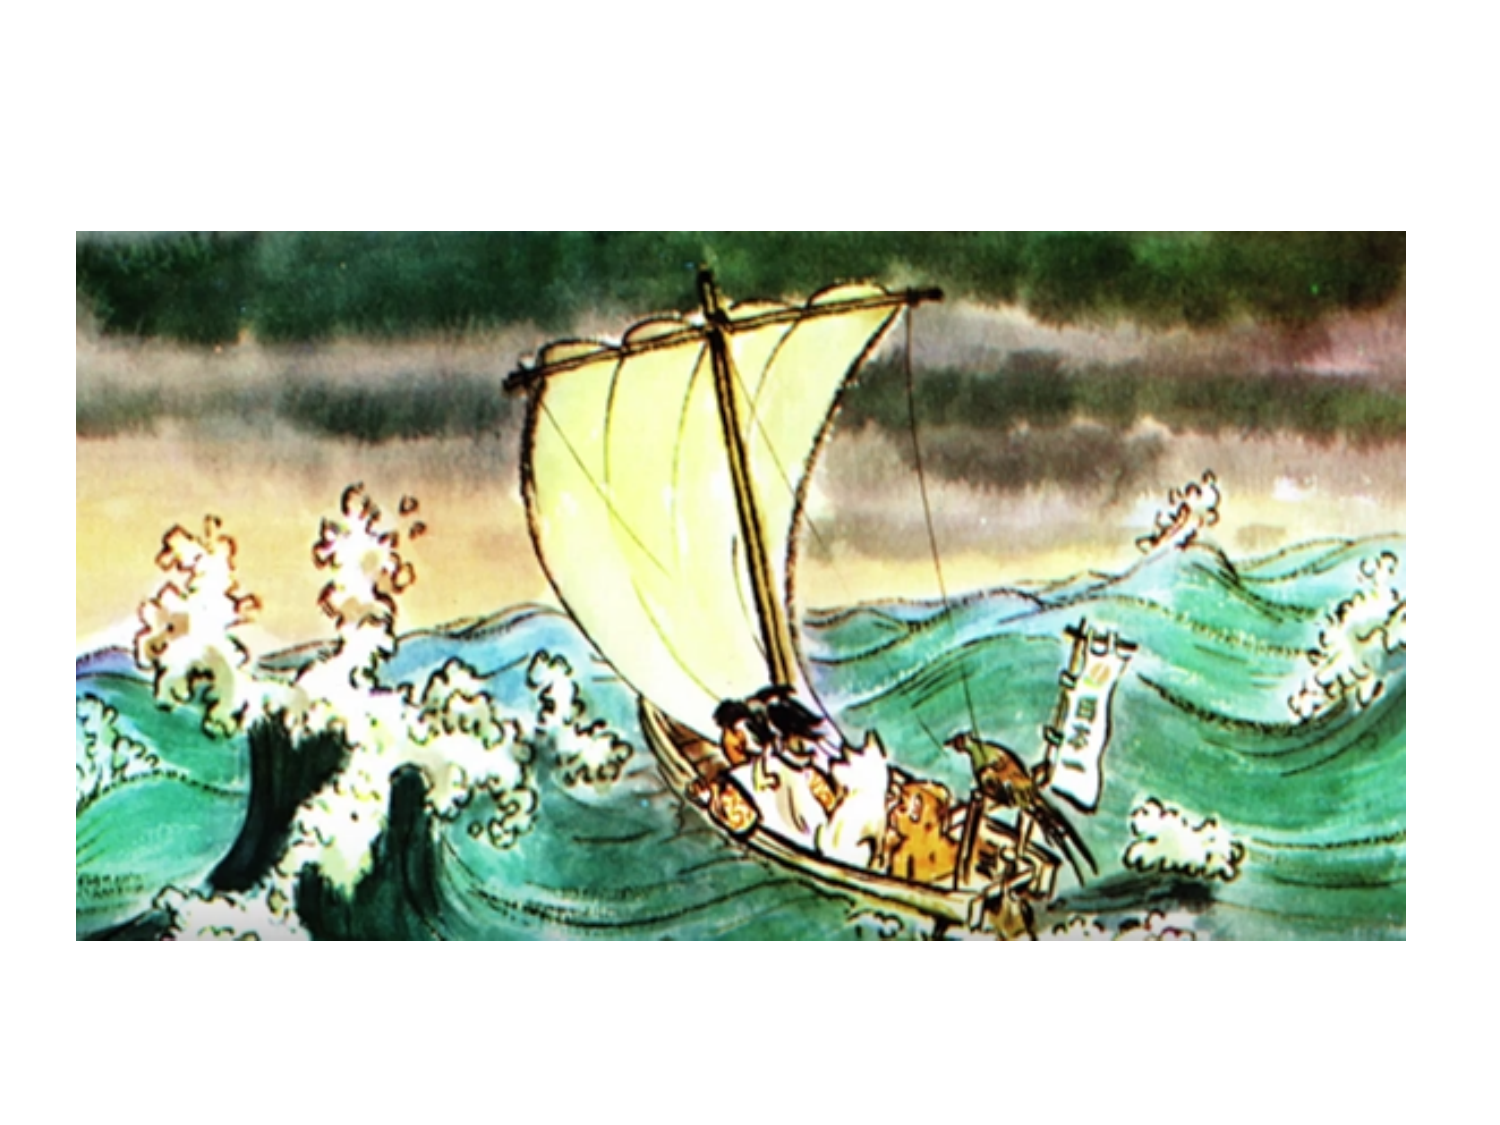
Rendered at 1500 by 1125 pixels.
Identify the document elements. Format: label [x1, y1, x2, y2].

list [76, 231, 1407, 941]
